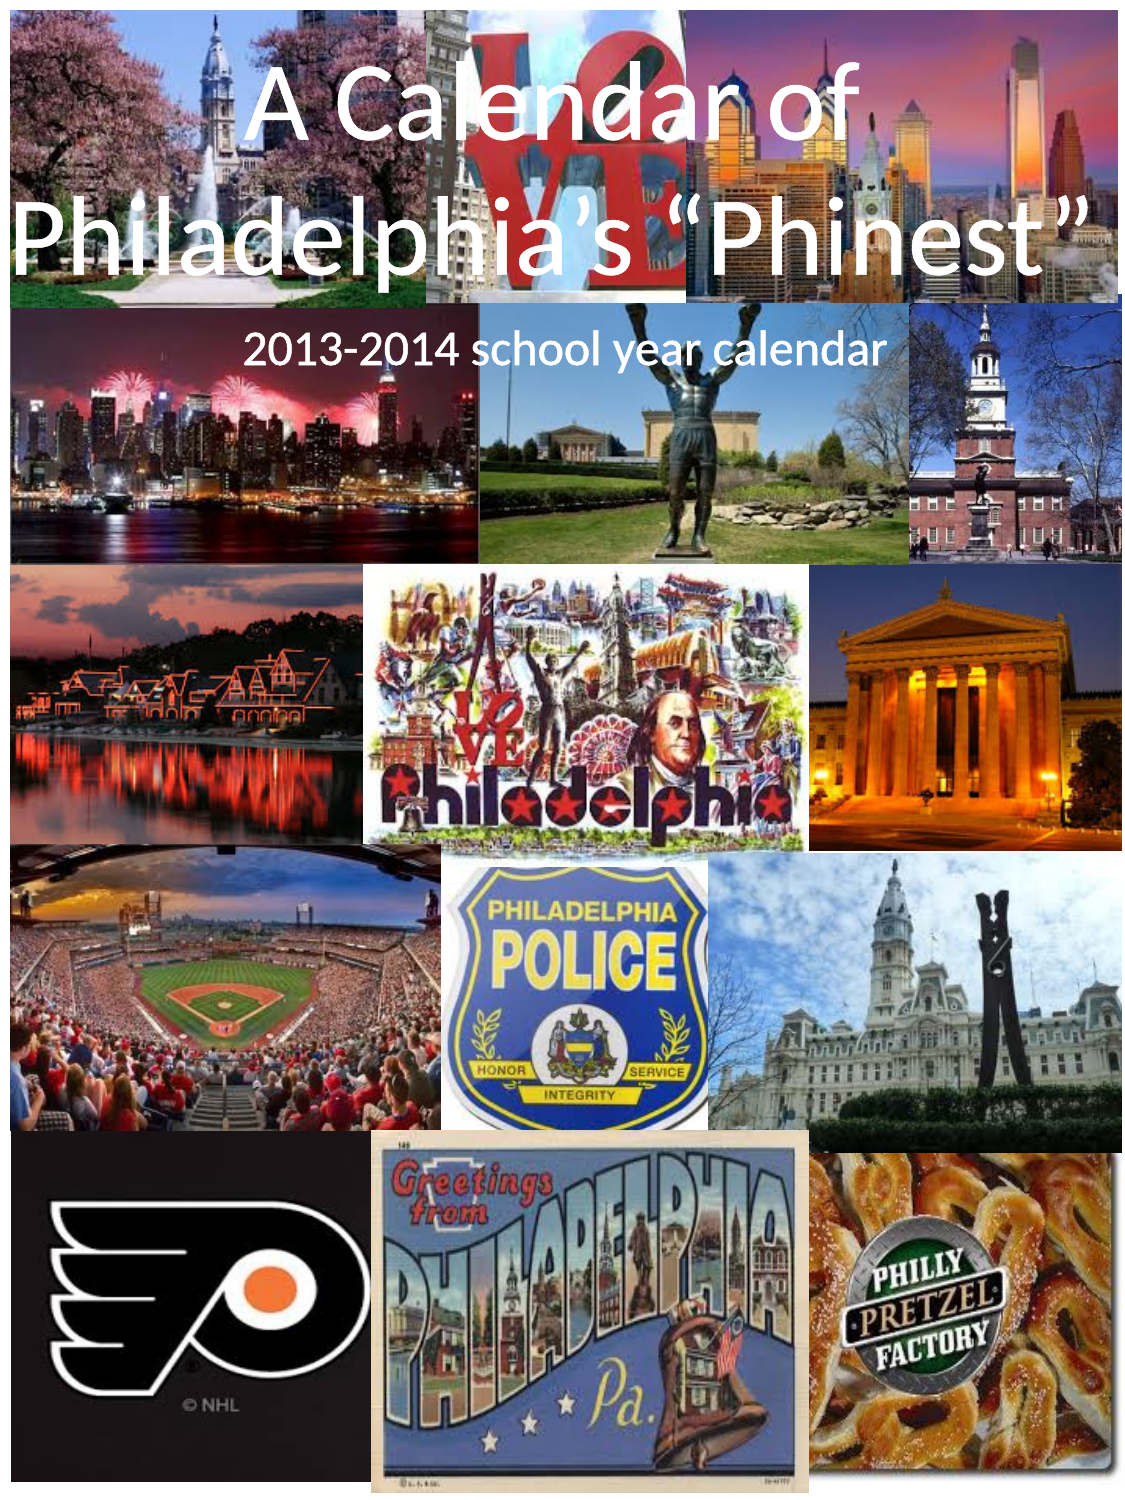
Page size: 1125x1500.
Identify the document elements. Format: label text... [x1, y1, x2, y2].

text_box A Calendar of Philadelphia’s “Phinest” [0, 19, 5, 305]
picture [10, 10, 1125, 1494]
